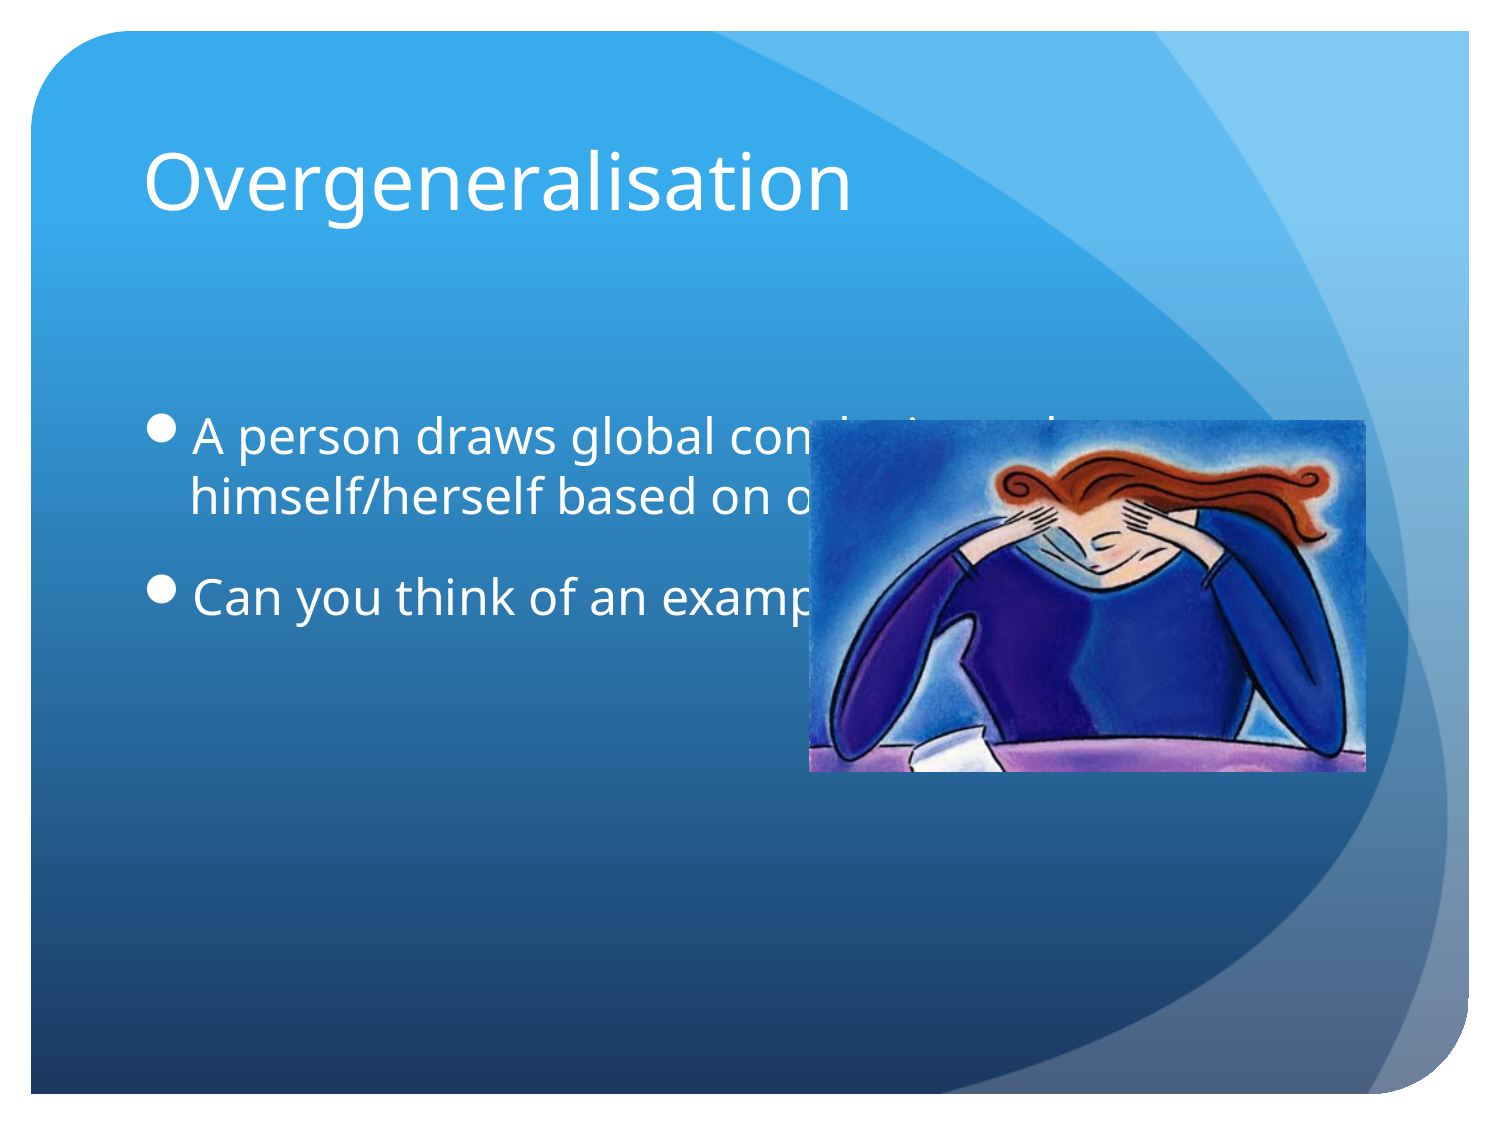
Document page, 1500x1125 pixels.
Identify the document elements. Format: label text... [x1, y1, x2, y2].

picture [24, 30, 1473, 1094]
title Overgeneralisation [127, 62, 1372, 234]
list A person draws global conclusions about himself/herself based on one single event Can you think of an example? [127, 299, 1372, 991]
